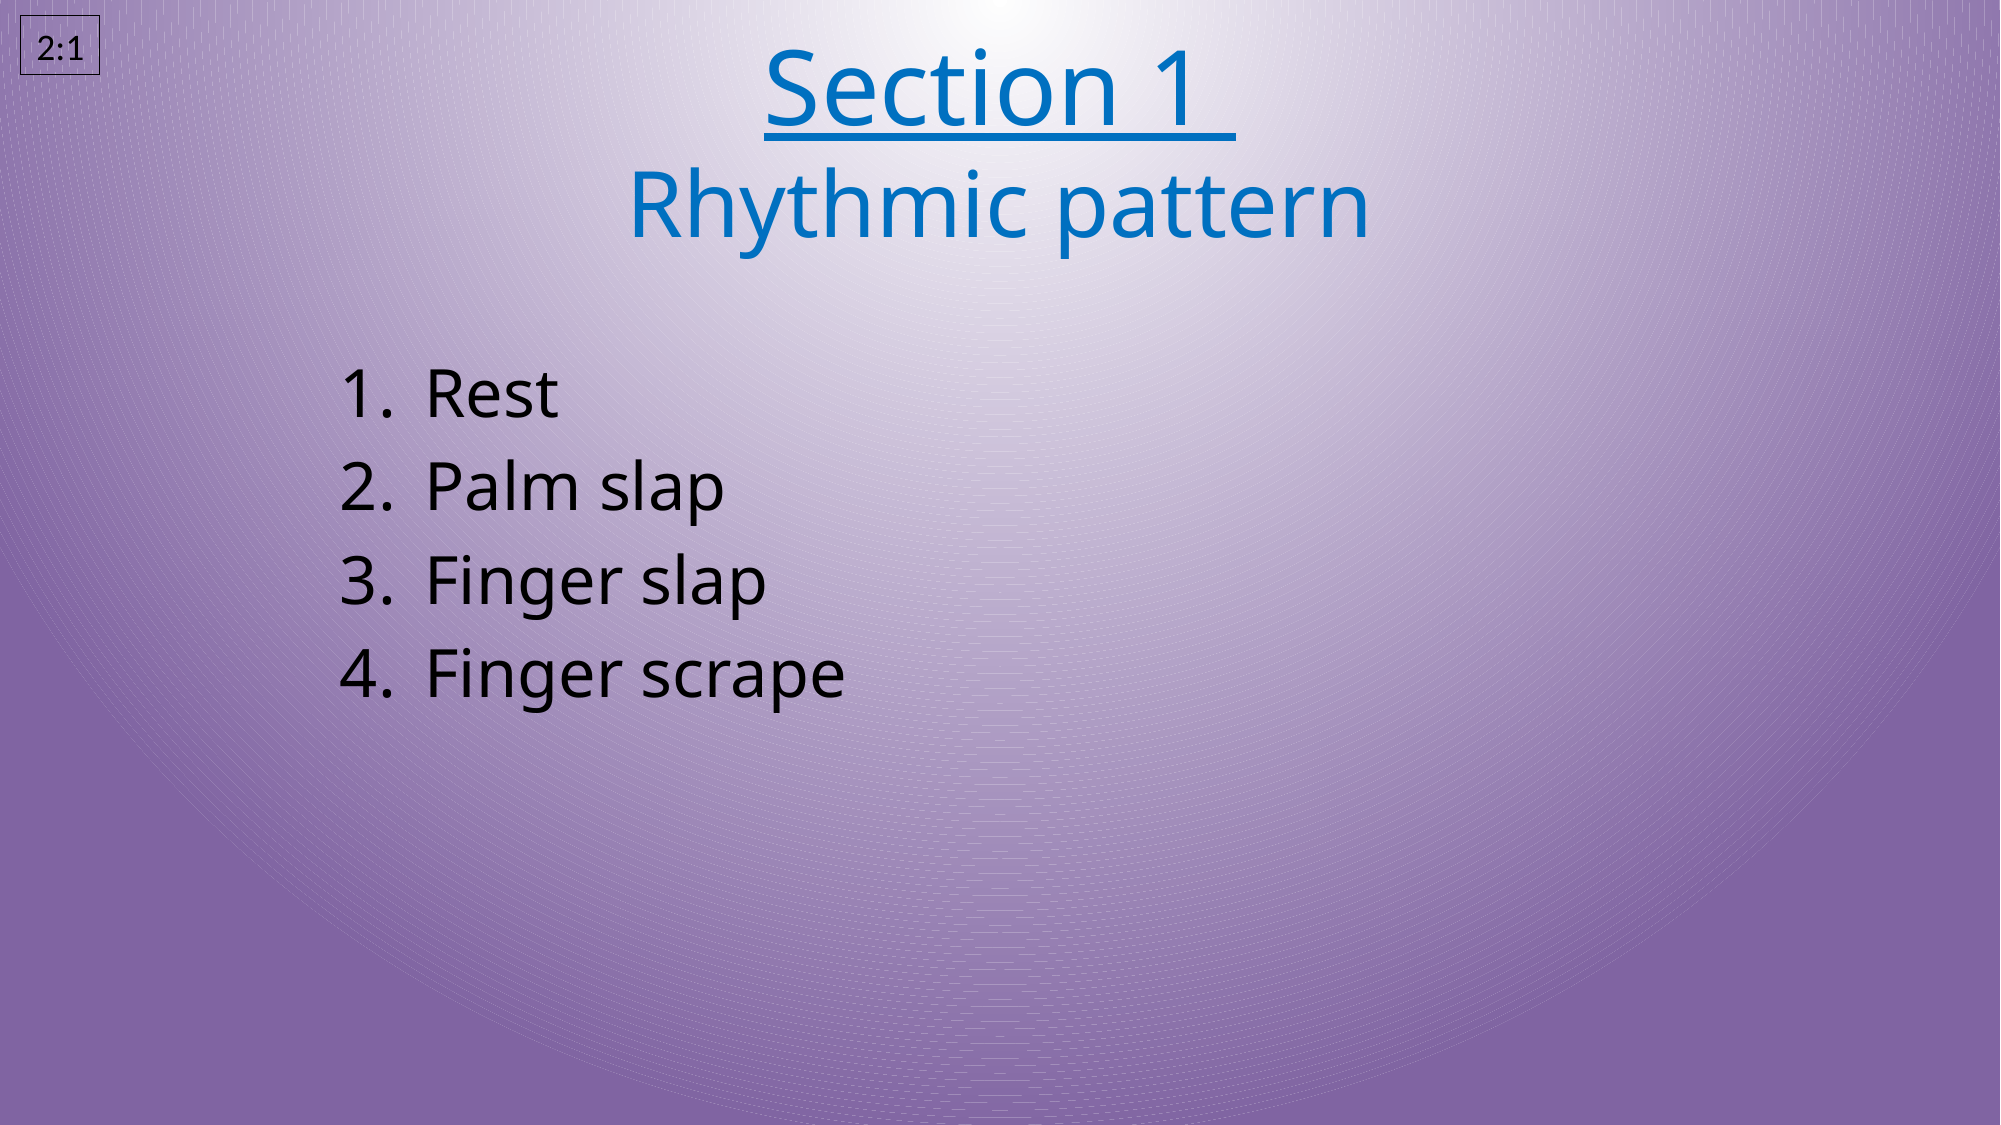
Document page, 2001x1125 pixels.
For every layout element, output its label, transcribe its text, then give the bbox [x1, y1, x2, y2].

text_box 2:1 [20, 15, 100, 75]
title Section 1 Rhythmic pattern [99, 45, 1900, 233]
list Rest Palm slap Finger slap Finger scrape [324, 343, 1000, 788]
